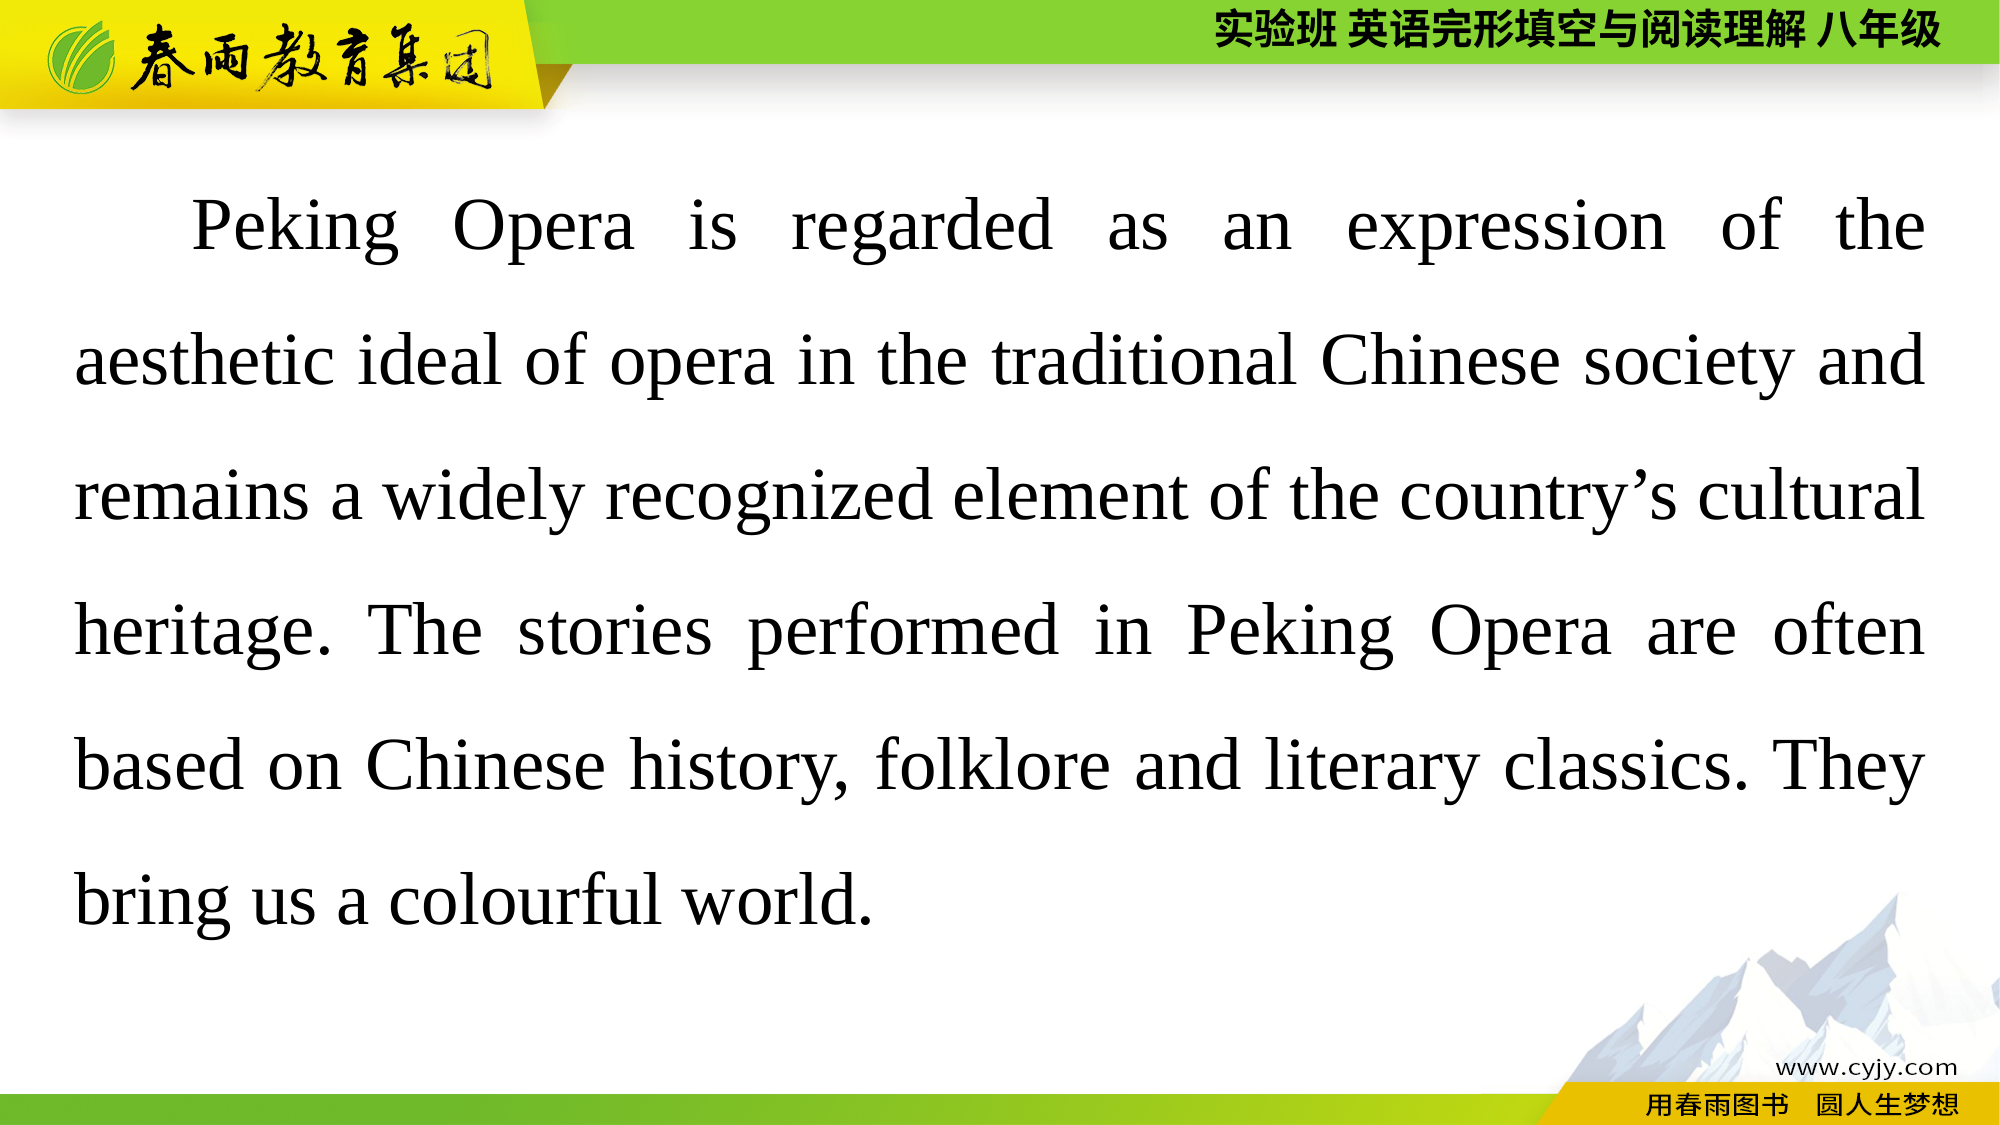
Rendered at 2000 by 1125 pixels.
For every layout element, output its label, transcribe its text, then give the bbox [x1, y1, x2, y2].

picture [0, 0, 2000, 1125]
list Peking Opera is regarded as an expression of the aesthetic ideal of opera in the traditional Chinese society and remains a widely recognized element of the country’s cultural heritage. The stories performed in Peking Opera are often based on Chinese history, folklore and literary classics. They bring us a colourful world. [59, 122, 1944, 940]
